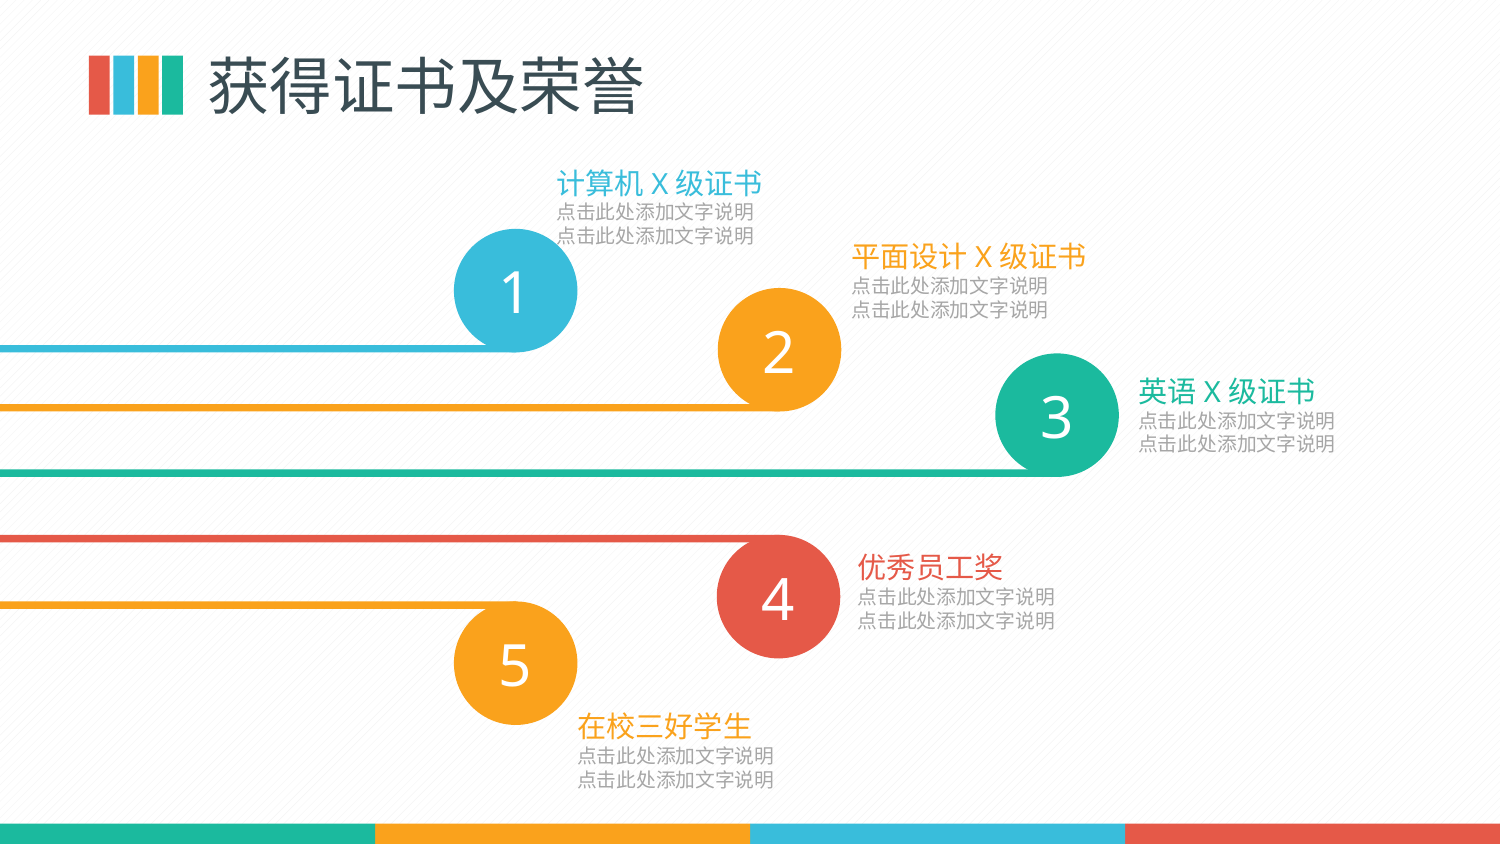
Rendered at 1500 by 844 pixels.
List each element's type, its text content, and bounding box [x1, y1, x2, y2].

text_box 计算机X级证书 点击此处添加文字说明 点击此处添加文字说明 [541, 157, 778, 256]
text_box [0, 287, 842, 351]
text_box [0, 228, 578, 286]
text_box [0, 353, 1120, 478]
text_box 获得证书及荣誉 [192, 39, 660, 130]
text_box 英语X级证书 点击此处添加文字说明 点击此处添加文字说明 [1123, 365, 1351, 464]
text_box 平面设计X级证书 点击此处添加文字说明 点击此处添加文字说明 [836, 231, 1102, 329]
text_box 在校三好学生 点击此处添加文字说明 点击此处添加文字说明 [562, 701, 790, 799]
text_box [0, 601, 578, 726]
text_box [0, 534, 841, 659]
text_box 优秀员工奖 点击此处添加文字说明 点击此处添加文字说明 [846, 542, 1070, 640]
